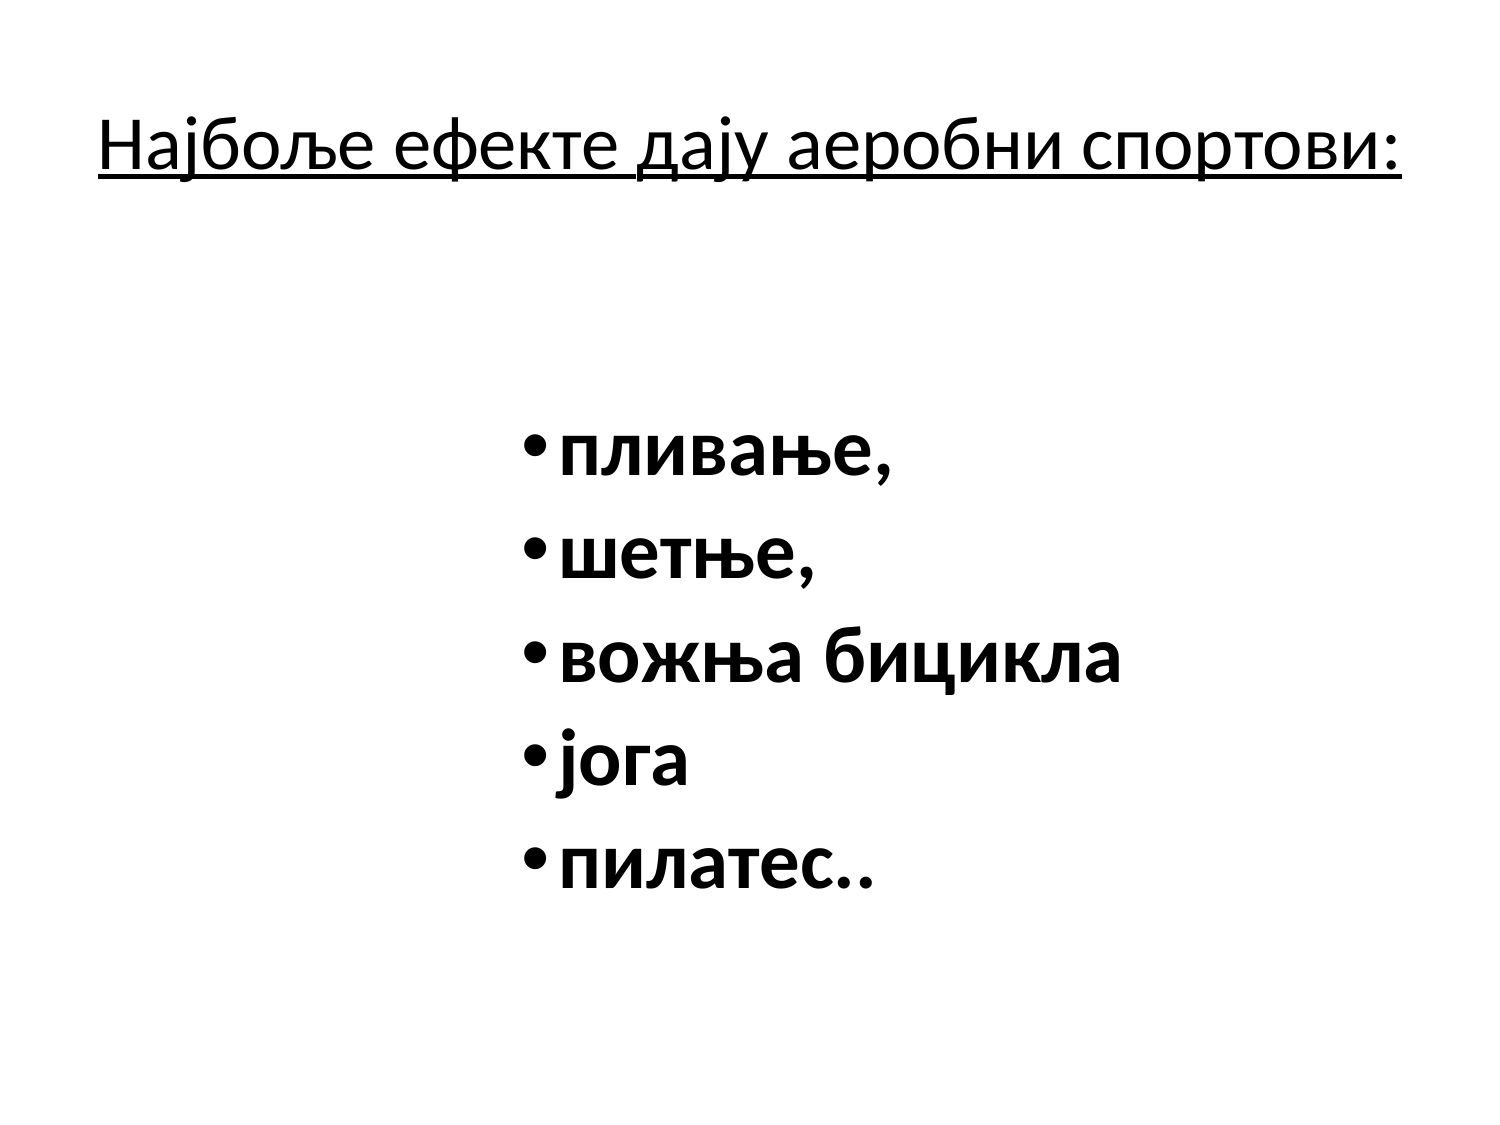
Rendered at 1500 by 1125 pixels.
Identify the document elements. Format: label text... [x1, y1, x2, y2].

list пливање, шетње, вожња бицикла јога пилатес.. [70, 398, 1348, 914]
title Најбоље ефекте дају аеробни спортови: [75, 45, 1425, 233]
